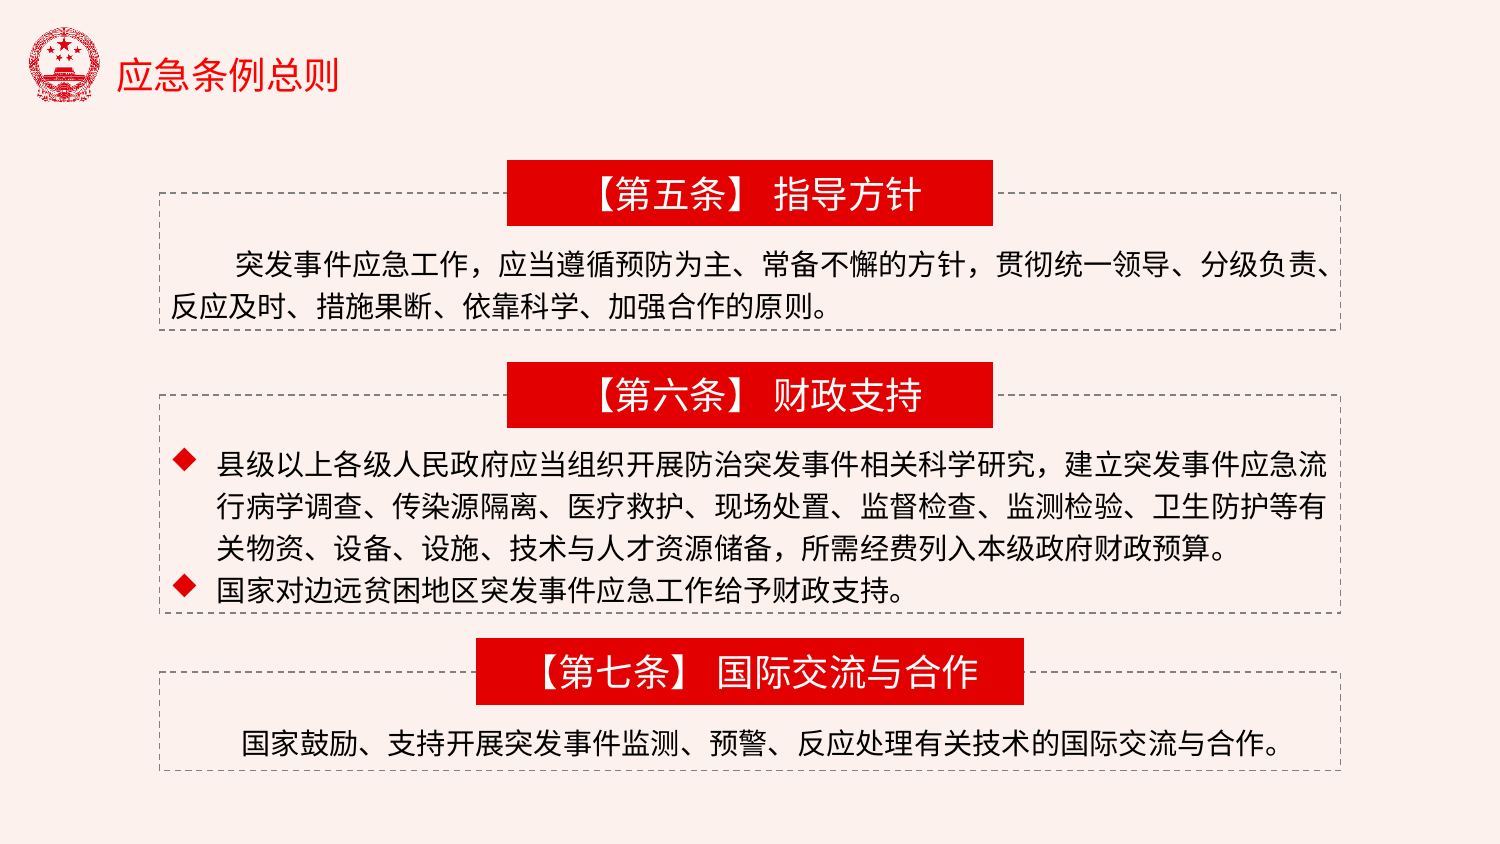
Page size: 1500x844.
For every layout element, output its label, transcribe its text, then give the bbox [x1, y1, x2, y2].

text_box 【第五条】 指导方针 [507, 160, 993, 227]
text_box [158, 671, 1342, 772]
text_box 国家鼓励、支持开展突发事件监测、预警、反应处理有关技术的国际交流与合作。 [164, 711, 1337, 767]
text_box [158, 192, 1342, 233]
text_box [158, 394, 1342, 433]
text_box 县级以上各级人民政府应当组织开展防治突发事件相关科学研究，建立突发事件应急流行病学调查、传染源隔离、医疗救护、现场处置、监督检查、监测检验、卫生防护等有关物资、设备、设施、技术与人才资源储备，所需经费列入本级政府财政预算。 国家对边远贫困地区突发事件应急工作给予财政支持。 [158, 433, 1342, 613]
text_box 【第六条】 财政支持 [507, 361, 993, 428]
text_box 突发事件应急工作，应当遵循预防为主、常备不懈的方针，贯彻统一领导、分级负责、反应及时、措施果断、依靠科学、加强合作的原则。 [158, 233, 1342, 329]
text_box 【第七条】 国际交流与合作 [476, 638, 1024, 705]
picture [25, 24, 105, 108]
